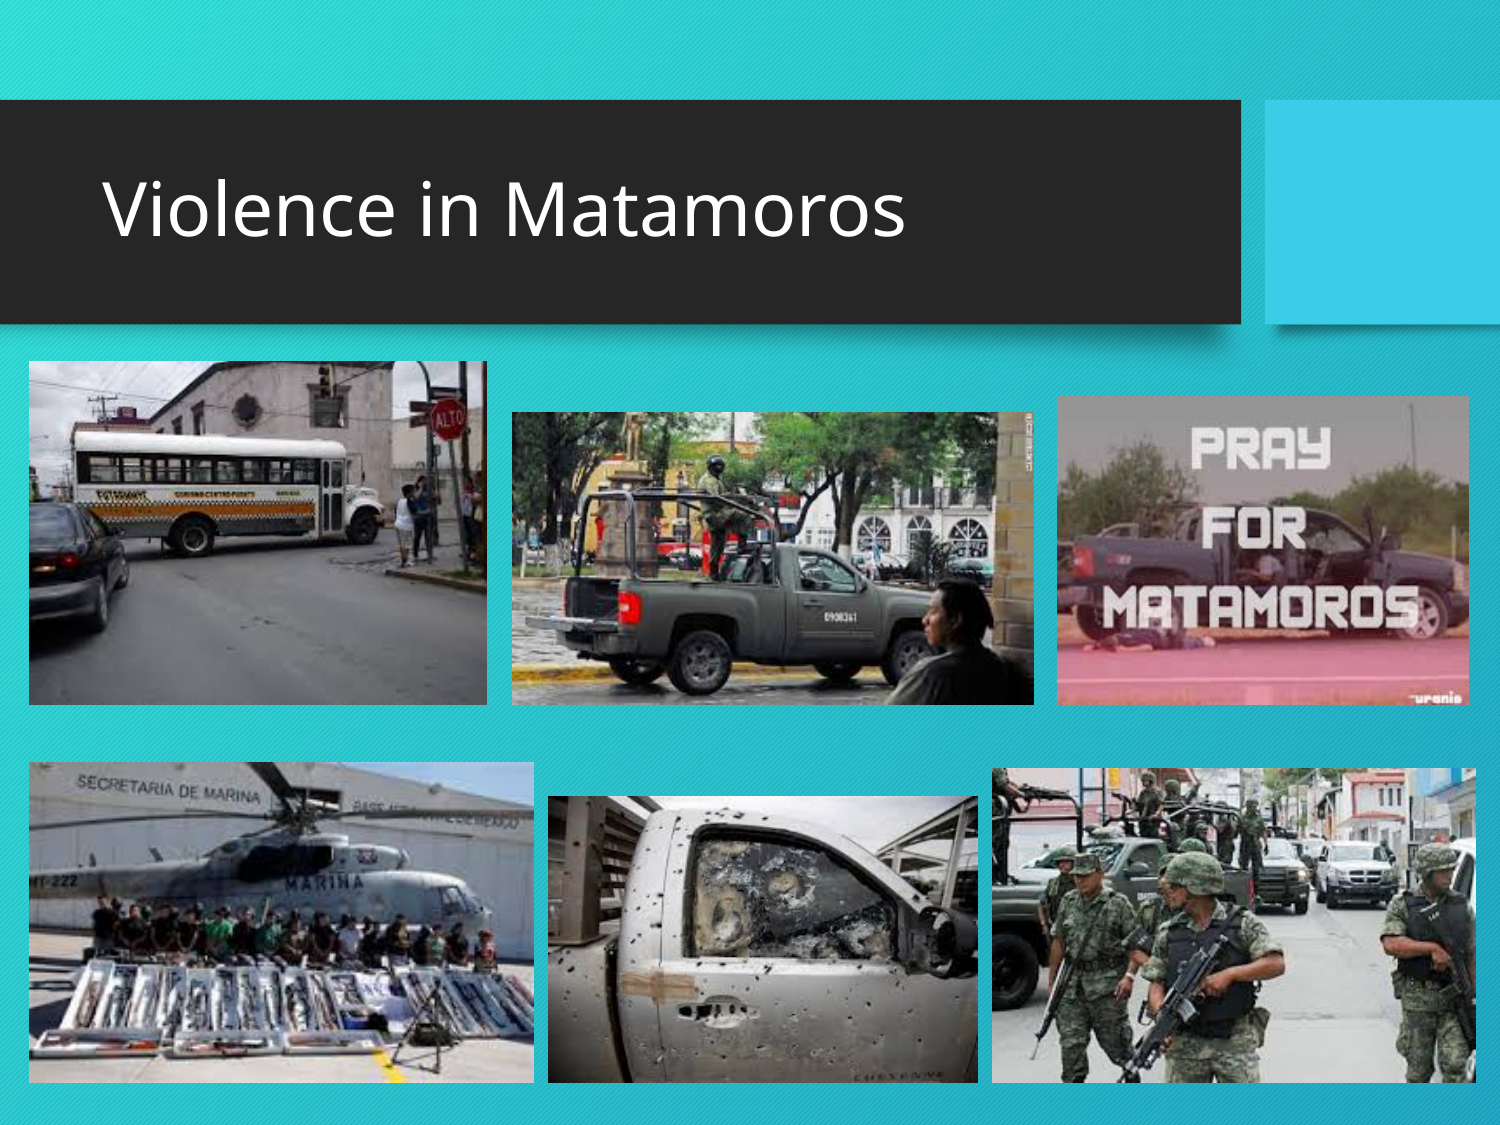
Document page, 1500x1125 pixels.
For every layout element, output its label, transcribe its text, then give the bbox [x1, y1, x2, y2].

picture [1265, 325, 1500, 348]
picture [547, 795, 978, 1083]
picture [511, 411, 1034, 705]
picture [29, 762, 535, 1083]
picture [1056, 396, 1469, 705]
picture [991, 768, 1477, 1083]
picture [0, 322, 1251, 705]
title Violence in Matamoros [87, 123, 1219, 301]
